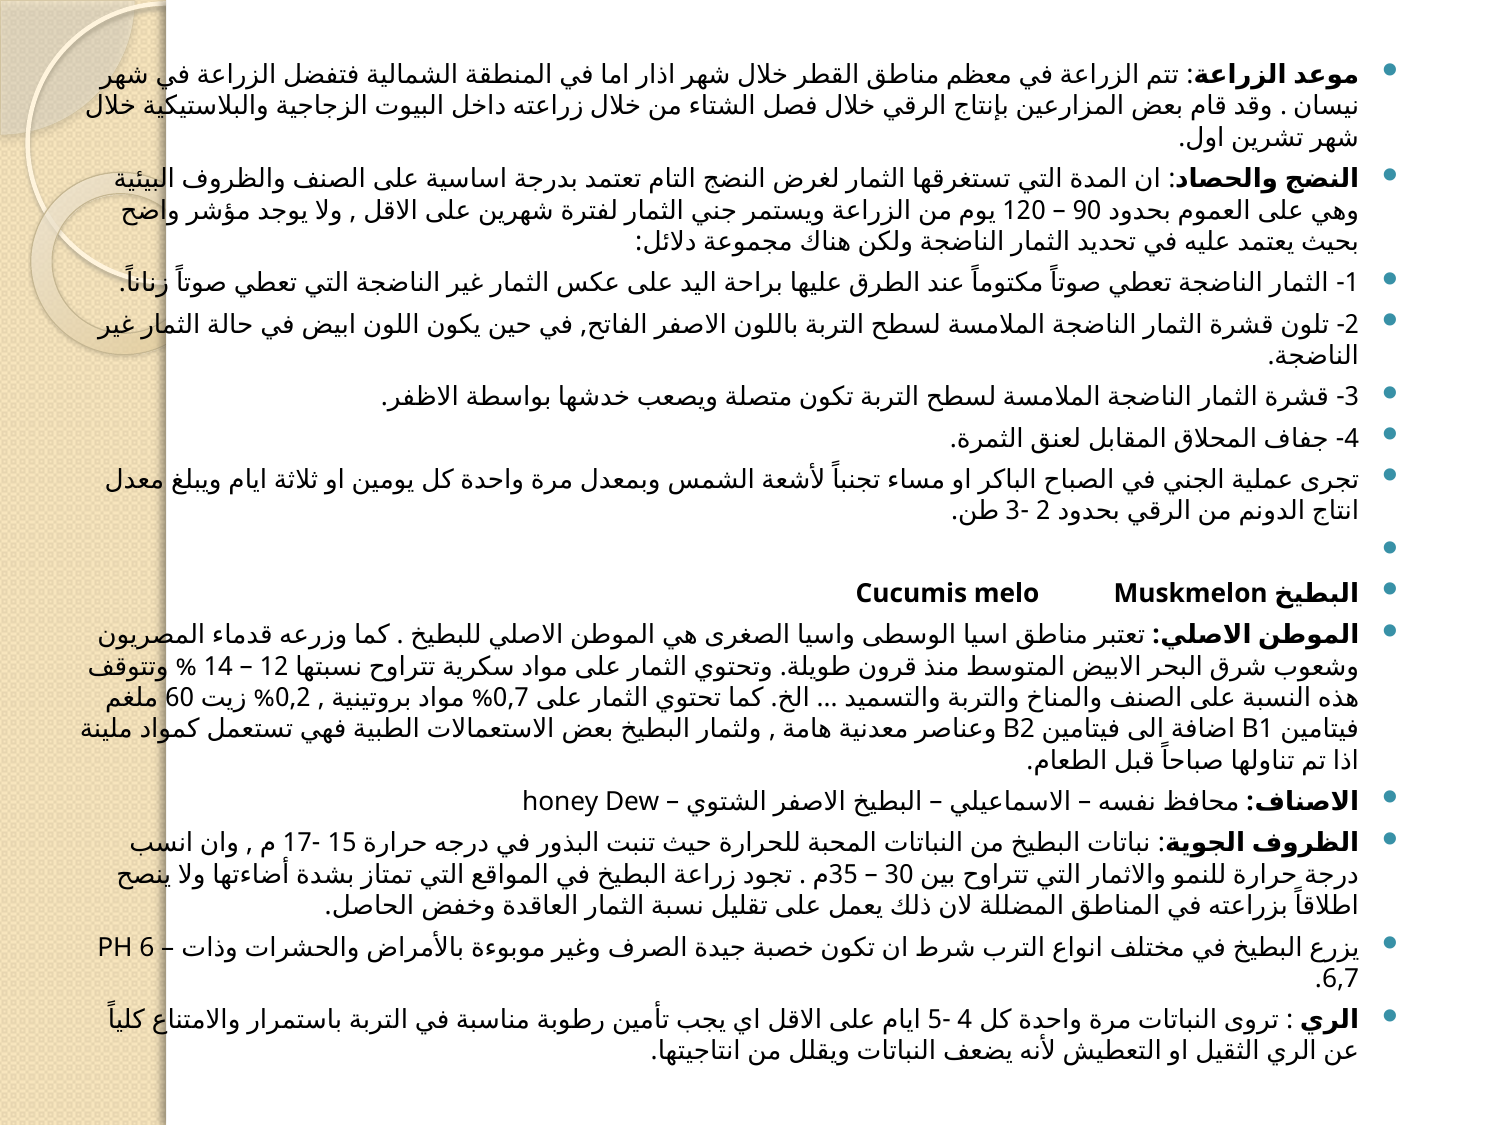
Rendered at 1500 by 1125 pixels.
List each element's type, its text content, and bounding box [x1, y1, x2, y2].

list موعد الزراعة: تتم الزراعة في معظم مناطق القطر خلال شهر اذار اما في المنطقة الشمالية فتفضل الزراعة في شهر نيسان . وقد قام بعض المزارعين بإنتاج الرقي خلال فصل الشتاء من خلال زراعته داخل البيوت الزجاجية والبلاستيكية خلال شهر تشرين اول. النضج والحصاد: ان المدة التي تستغرقها الثمار لغرض النضج التام تعتمد بدرجة اساسية على الصنف والظروف البيئية وهي على العموم بحدود 90 – 120 يوم من الزراعة ويستمر جني الثمار لفترة شهرين على الاقل , ولا يوجد مؤشر واضح بحيث يعتمد عليه في تحديد الثمار الناضجة ولكن هناك مجموعة دلائل: 1- الثمار الناضجة تعطي صوتاً مكتوماً عند الطرق عليها براحة اليد على عكس الثمار غير الناضجة التي تعطي صوتاً زناناً. 2- تلون قشرة الثمار الناضجة الملامسة لسطح التربة باللون الاصفر الفاتح, في حين يكون اللون ابيض في حالة الثمار غير الناضجة. 3- قشرة الثمار الناضجة الملامسة لسطح التربة تكون متصلة ويصعب خدشها بواسطة الاظفر. 4- جفاف المحلاق المقابل لعنق الثمرة. تجرى عملية الجني في الصباح الباكر او مساء تجنباً لأشعة الشمس وبمعدل مرة واحدة كل يومين او ثلاثة ايام ويبلغ معدل انتاج الدونم من الرقي بحدود 2 -3 طن. البطيخ Cucumis melo Muskmelon الموطن الاصلي: تعتبر مناطق اسيا الوسطى واسيا الصغرى هي الموطن الاصلي للبطيخ . كما وزرعه قدماء المصريون وشعوب شرق البحر الابيض المتوسط منذ قرون طويلة. وتحتوي الثمار على مواد سكرية تتراوح نسبتها 12 – 14 % وتتوقف هذه النسبة على الصنف والمناخ والتربة والتسميد ... الخ. كما تحتوي الثمار على 0,7% مواد بروتينية , 0,2% زيت 60 ملغم فيتامين B1 اضافة الى فيتامين B2 وعناصر معدنية هامة , ولثمار البطيخ بعض الاستعمالات الطبية فهي تستعمل كمواد ملينة اذا تم تناولها صباحاً قبل الطعام. الاصناف: محافظ نفسه – الاسماعيلي – البطيخ الاصفر الشتوي – honey Dew الظروف الجوية: نباتات البطيخ من النباتات المحبة للحرارة حيث تنبت البذور في درجه حرارة 15 -17 م , وان انسب درجة حرارة للنمو والاثمار التي تتراوح بين 30 – 35م . تجود زراعة البطيخ في المواقع التي تمتاز بشدة أضاءتها ولا ينصح اطلاقاً بزراعته في المناطق المضللة لان ذلك يعمل على تقليل نسبة الثمار العاقدة وخفض الحاصل. يزرع البطيخ في مختلف انواع الترب شرط ان تكون خصبة جيدة الصرف وغير موبوءة بالأمراض والحشرات وذات PH 6 – 6,7. الري : تروى النباتات مرة واحدة كل 4 -5 ايام على الاقل اي يجب تأمين رطوبة مناسبة في التربة باستمرار والامتناع كلياً عن الري الثقيل او التعطيش لأنه يضعف النباتات ويقلل من انتاجيتها. [62, 50, 1425, 1075]
title [235, 45, 1466, 233]
